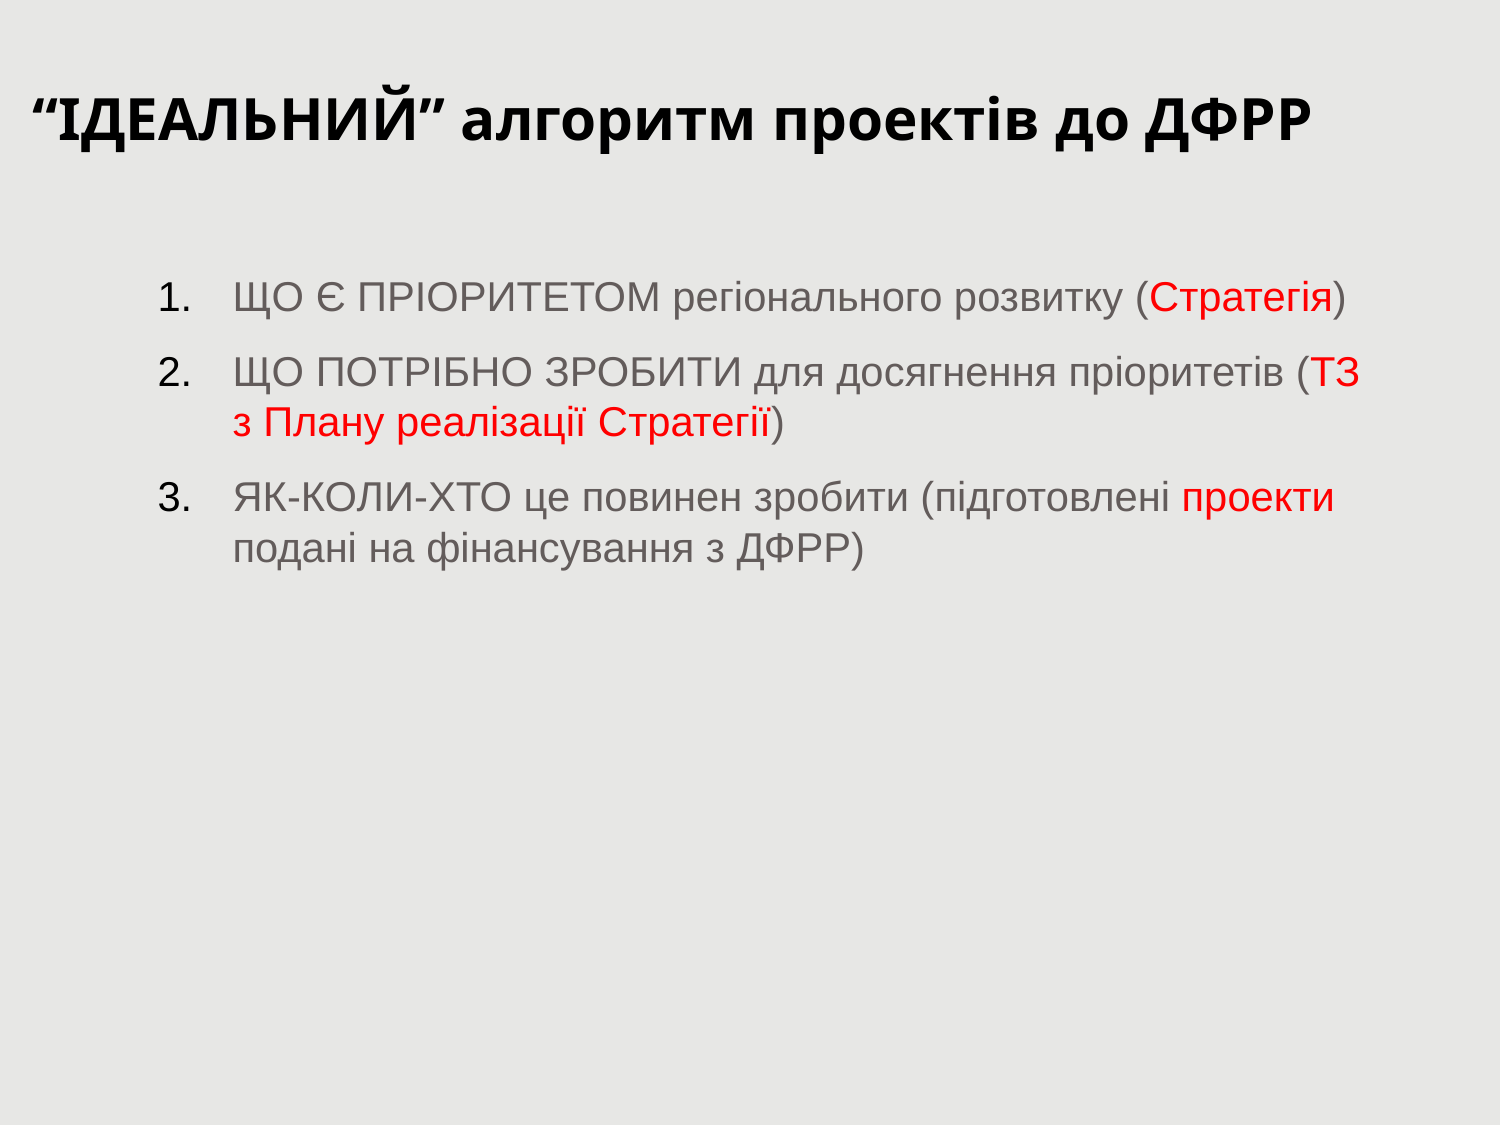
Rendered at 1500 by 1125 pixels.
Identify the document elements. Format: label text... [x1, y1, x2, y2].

title “ІДЕАЛЬНИЙ” алгоритм проектів до ДФРР [17, 0, 1459, 161]
list ЩО Є ПРІОРИТЕТОМ регіонального розвитку (Стратегія) ЩО ПОТРІБНО ЗРОБИТИ для досягнення пріоритетів (ТЗ з Плану реалізації Стратегії) ЯК-КОЛИ-ХТО це повинен зробити (підготовлені проекти подані на фінансування з ДФРР) [112, 262, 1388, 938]
